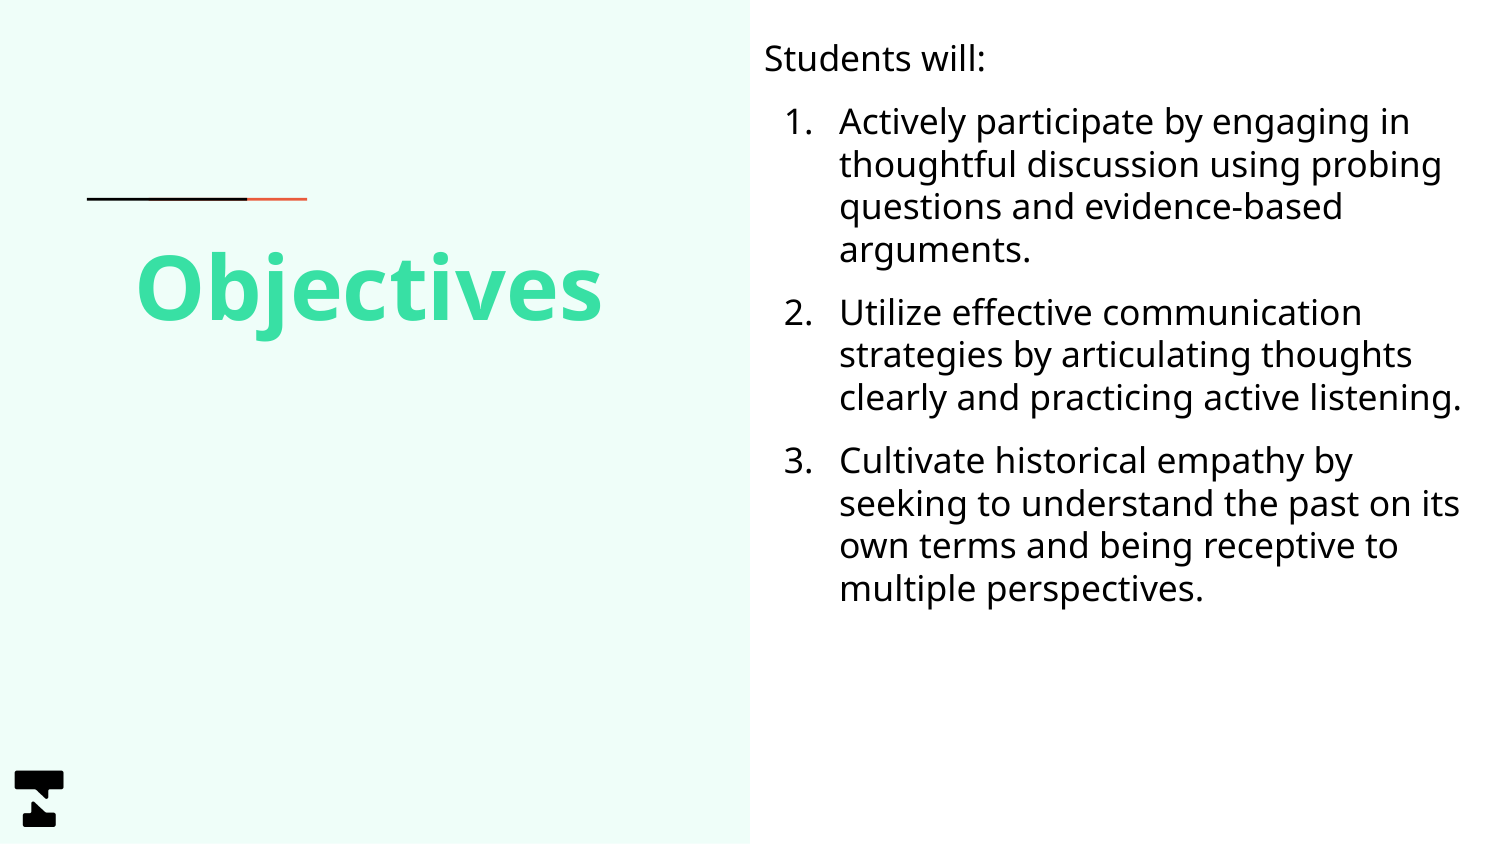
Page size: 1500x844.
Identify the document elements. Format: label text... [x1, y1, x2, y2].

text_box Students will: Actively participate by engaging in thoughtful discussion using probing questions and evidence-based arguments. Utilize effective communication strategies by articulating thoughts clearly and practicing active listening. Cultivate historical empathy by seeking to understand the past on its own terms and being receptive to multiple perspectives. [749, 20, 1500, 823]
title Objectives [119, 216, 674, 494]
picture [0, 759, 78, 839]
